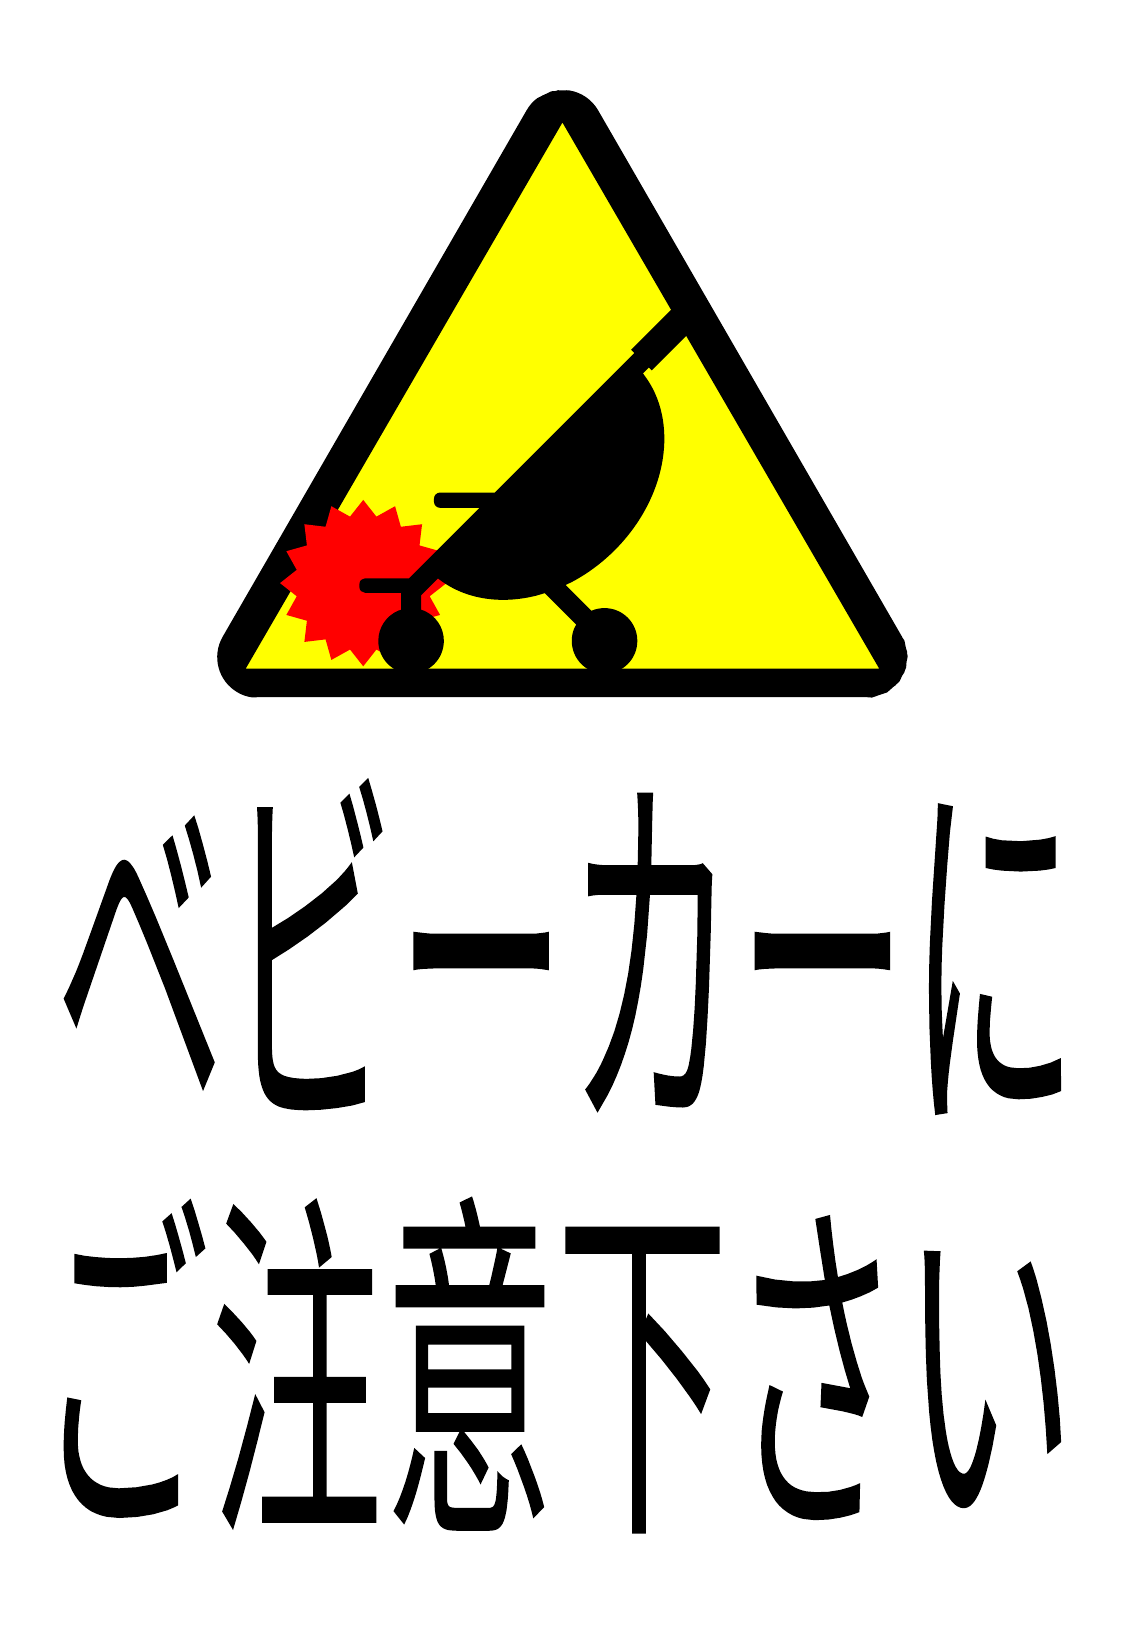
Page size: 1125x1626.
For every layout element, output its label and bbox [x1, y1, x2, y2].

text_box [217, 90, 908, 697]
